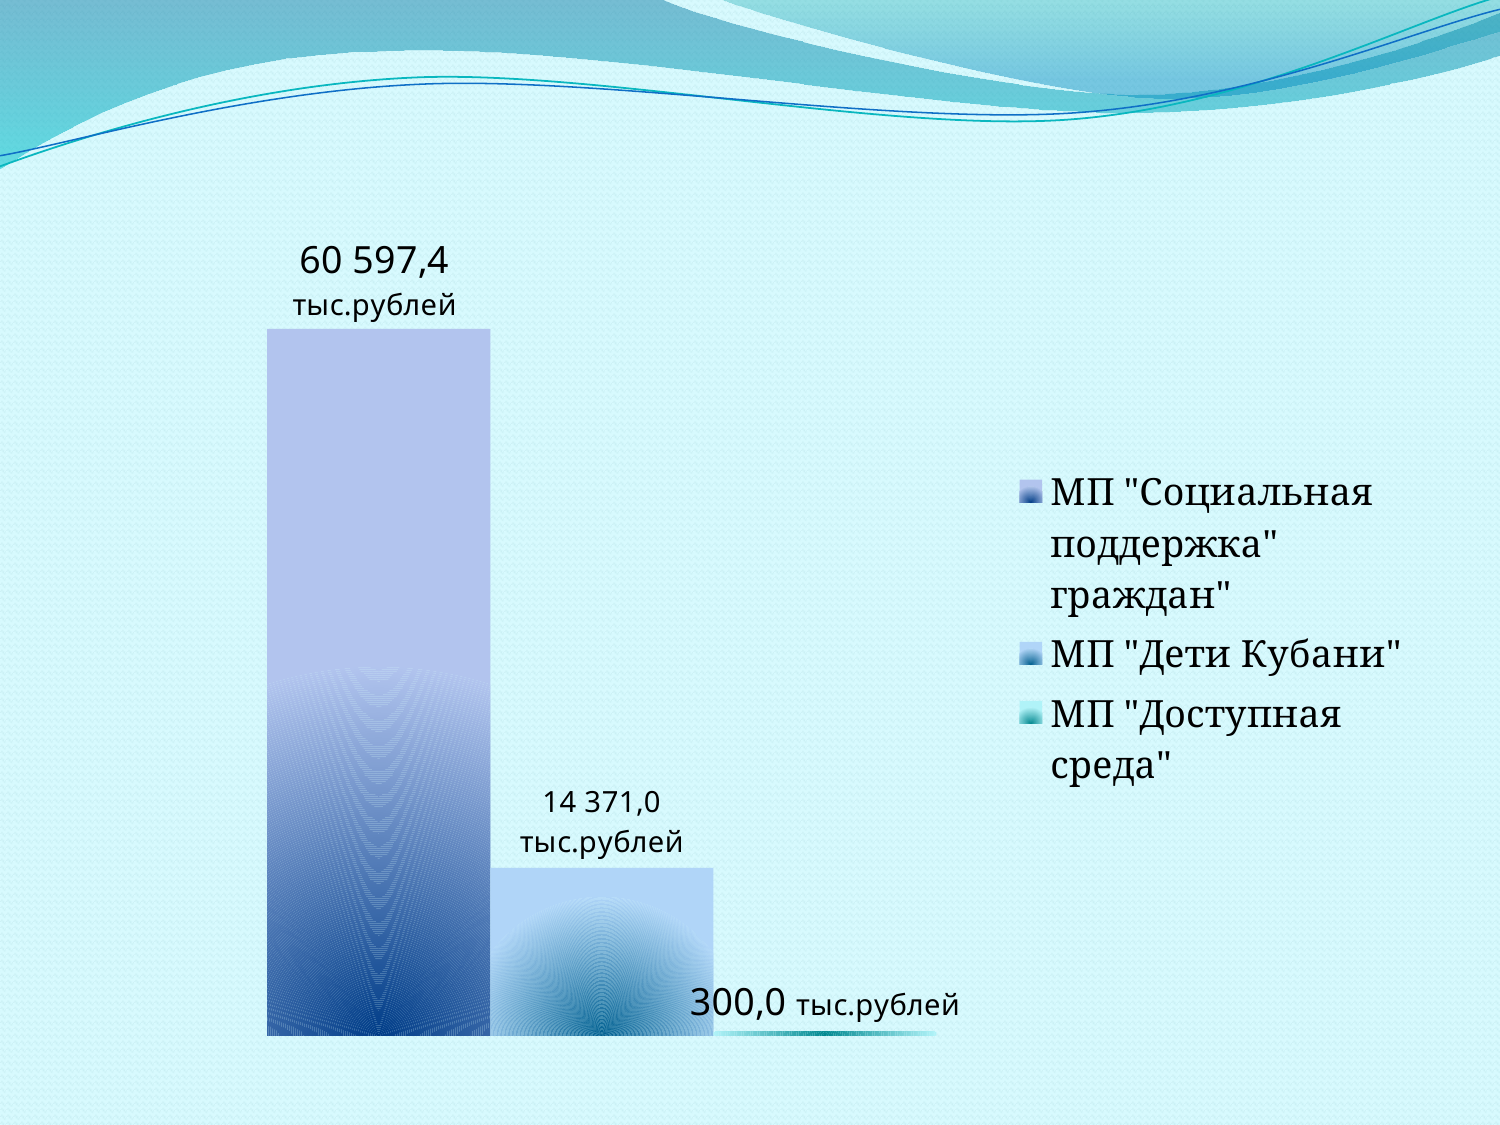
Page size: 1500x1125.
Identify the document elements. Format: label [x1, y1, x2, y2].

chart [76, 196, 1427, 1059]
